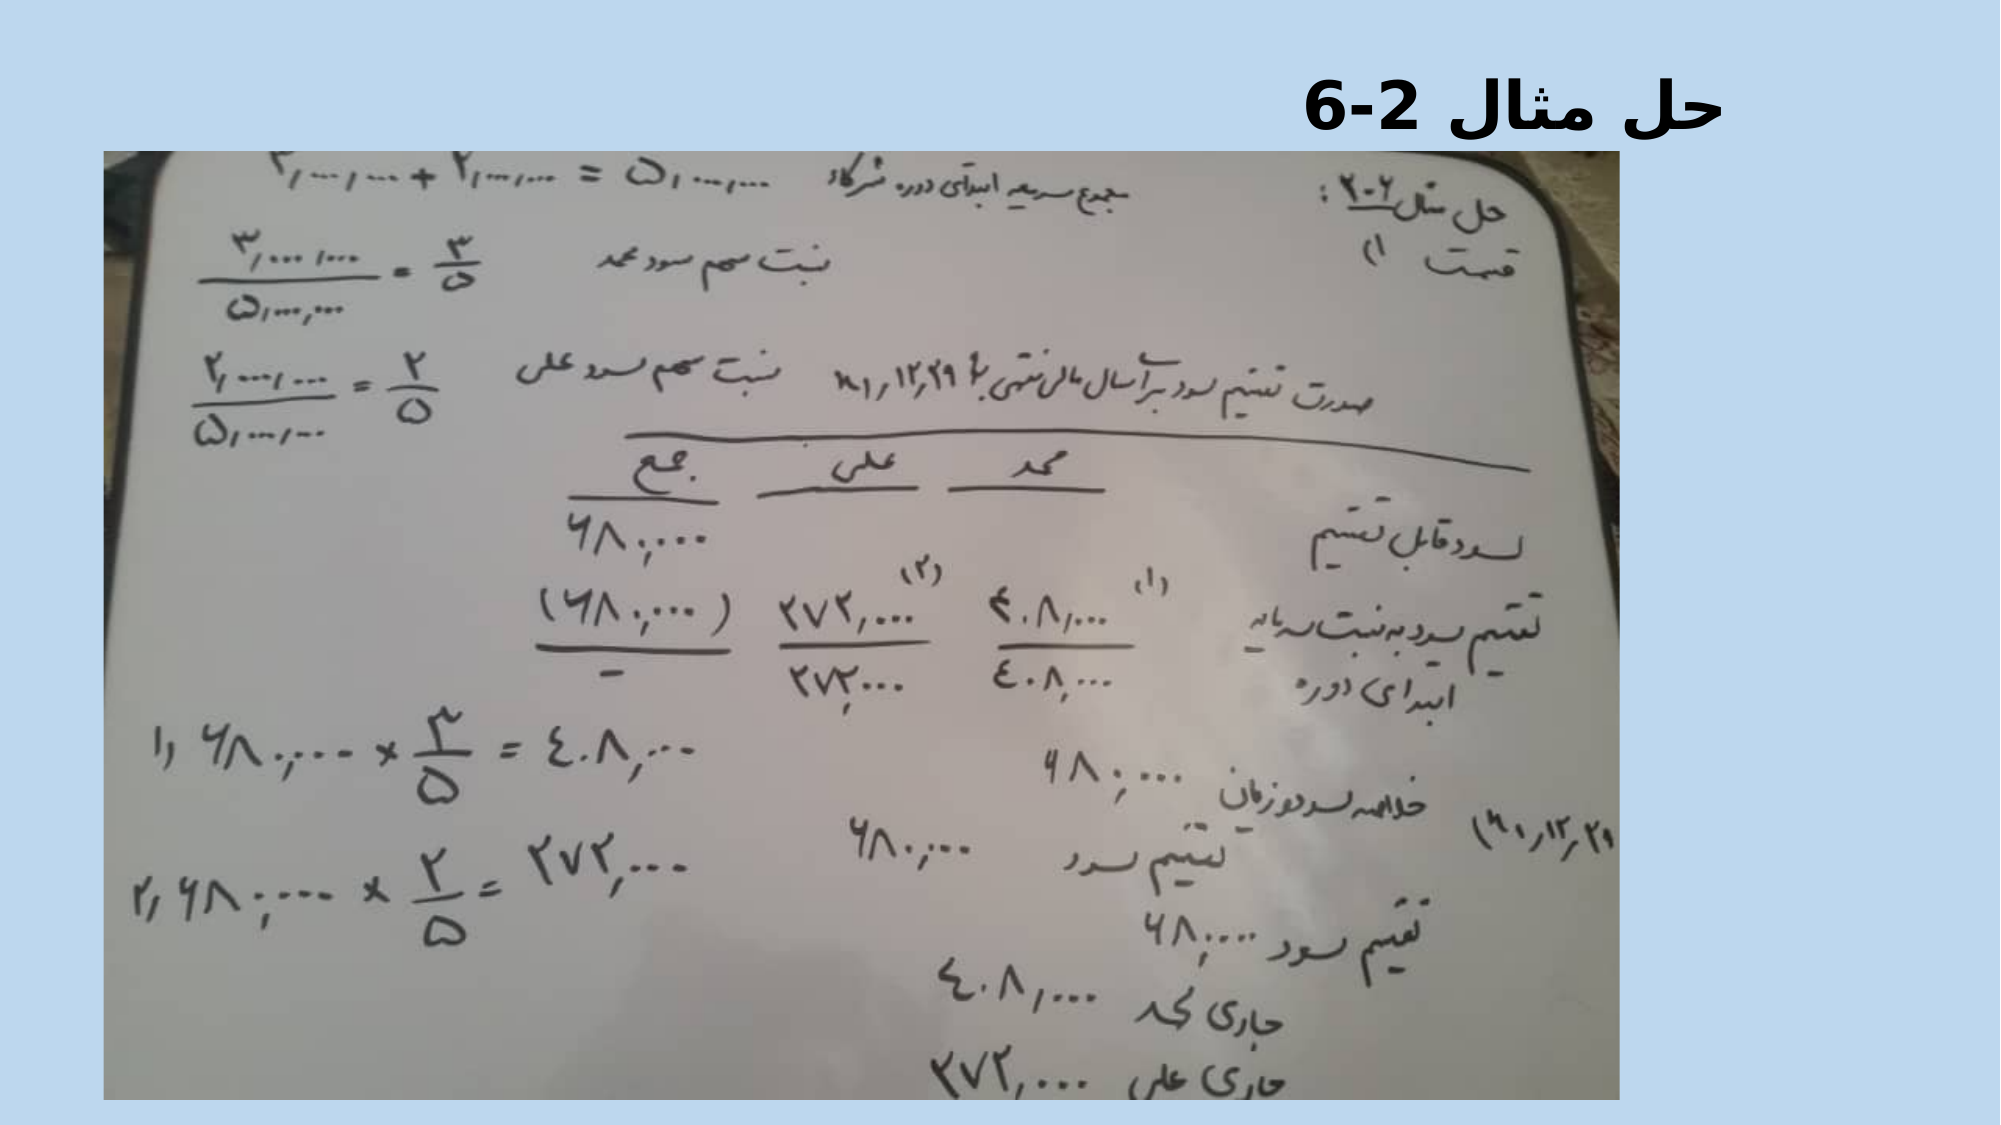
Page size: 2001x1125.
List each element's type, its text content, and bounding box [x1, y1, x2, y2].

text_box حل مثال 2-6 [174, 55, 1743, 151]
picture [103, 151, 1620, 1100]
